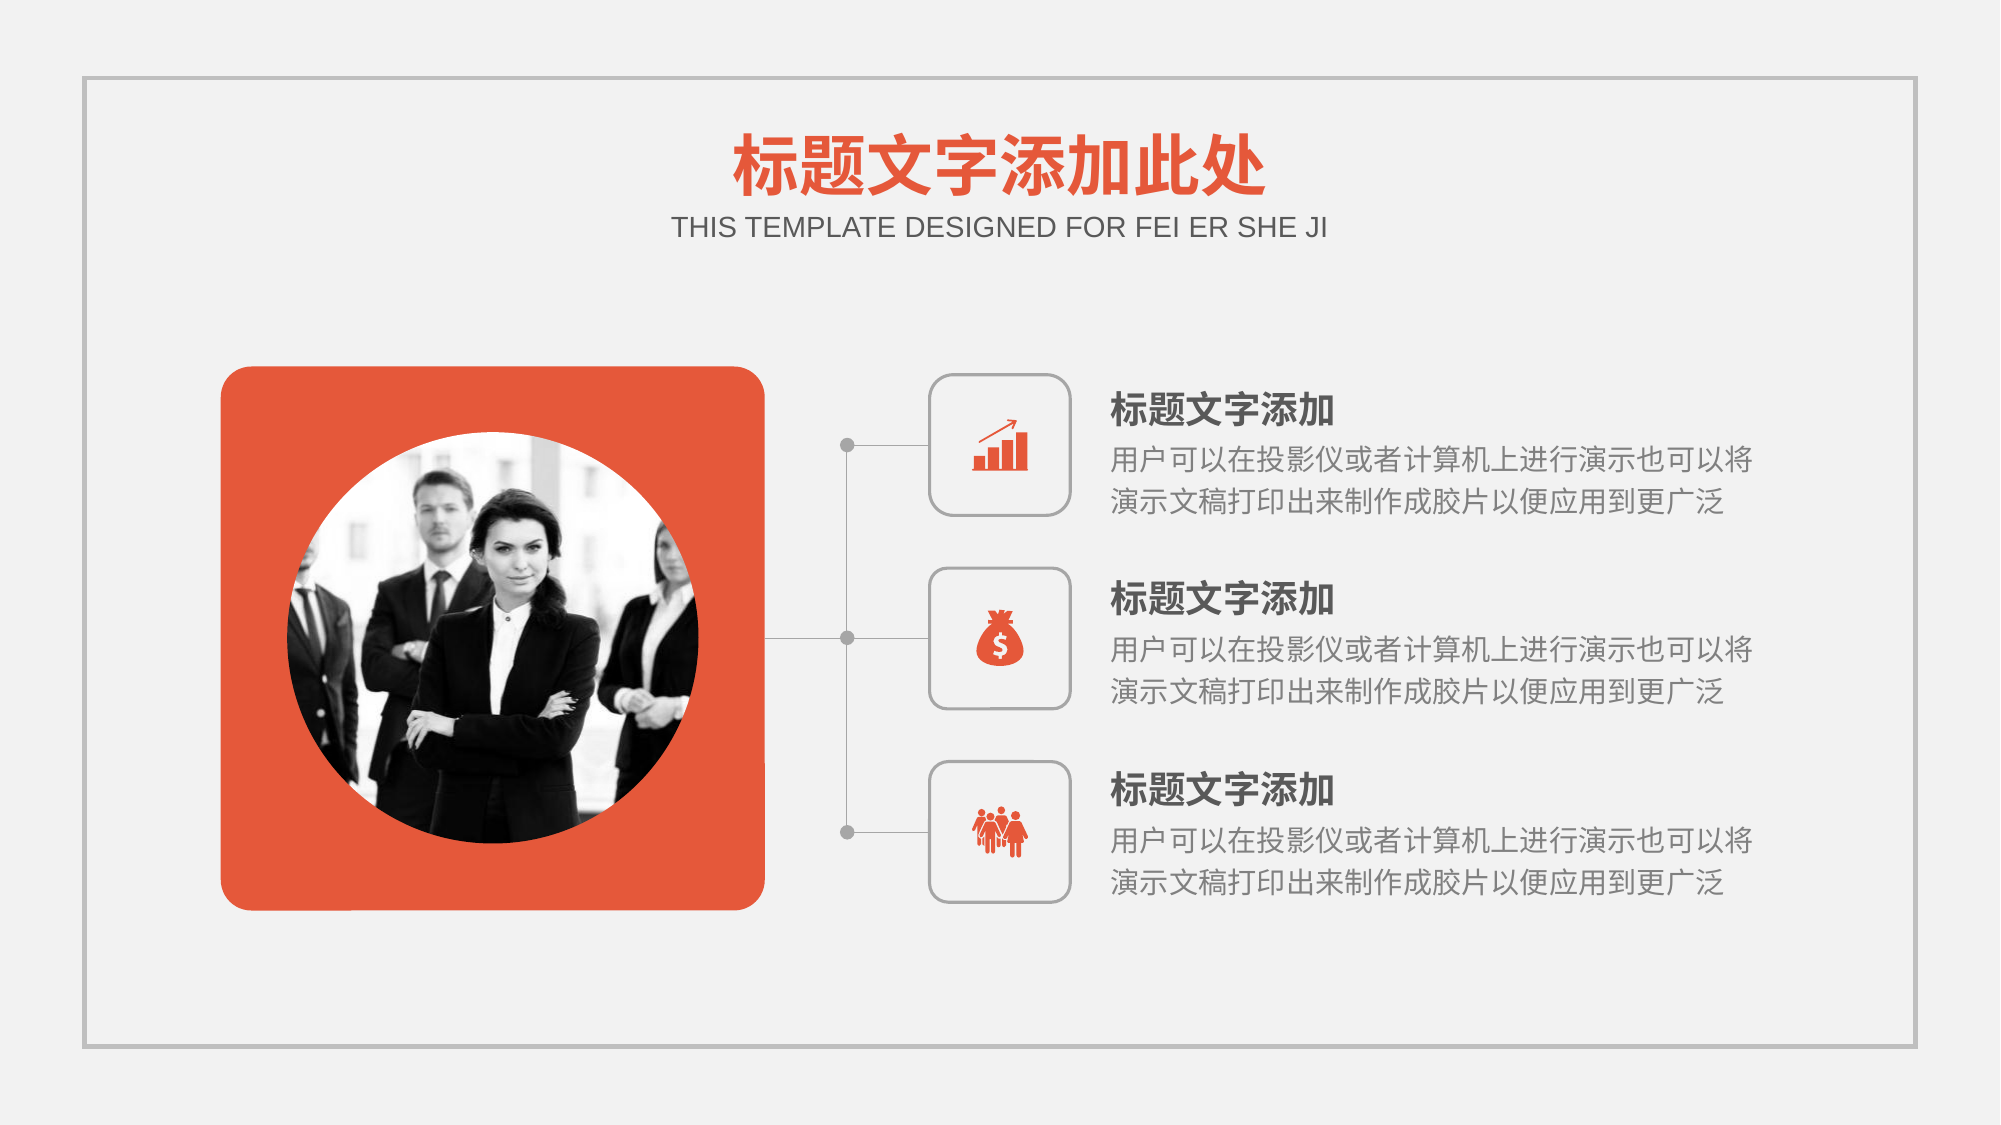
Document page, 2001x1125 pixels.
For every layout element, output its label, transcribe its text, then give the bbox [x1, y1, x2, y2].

text_box THIS TEMPLATE DESIGNED FOR FEI ER SHE JI [599, 201, 1401, 251]
text_box 标题文字添加此处 [718, 116, 1282, 201]
picture [287, 432, 699, 844]
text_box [1095, 558, 1791, 717]
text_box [764, 374, 1071, 903]
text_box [1095, 369, 1791, 528]
text_box [219, 365, 764, 912]
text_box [1095, 749, 1791, 908]
